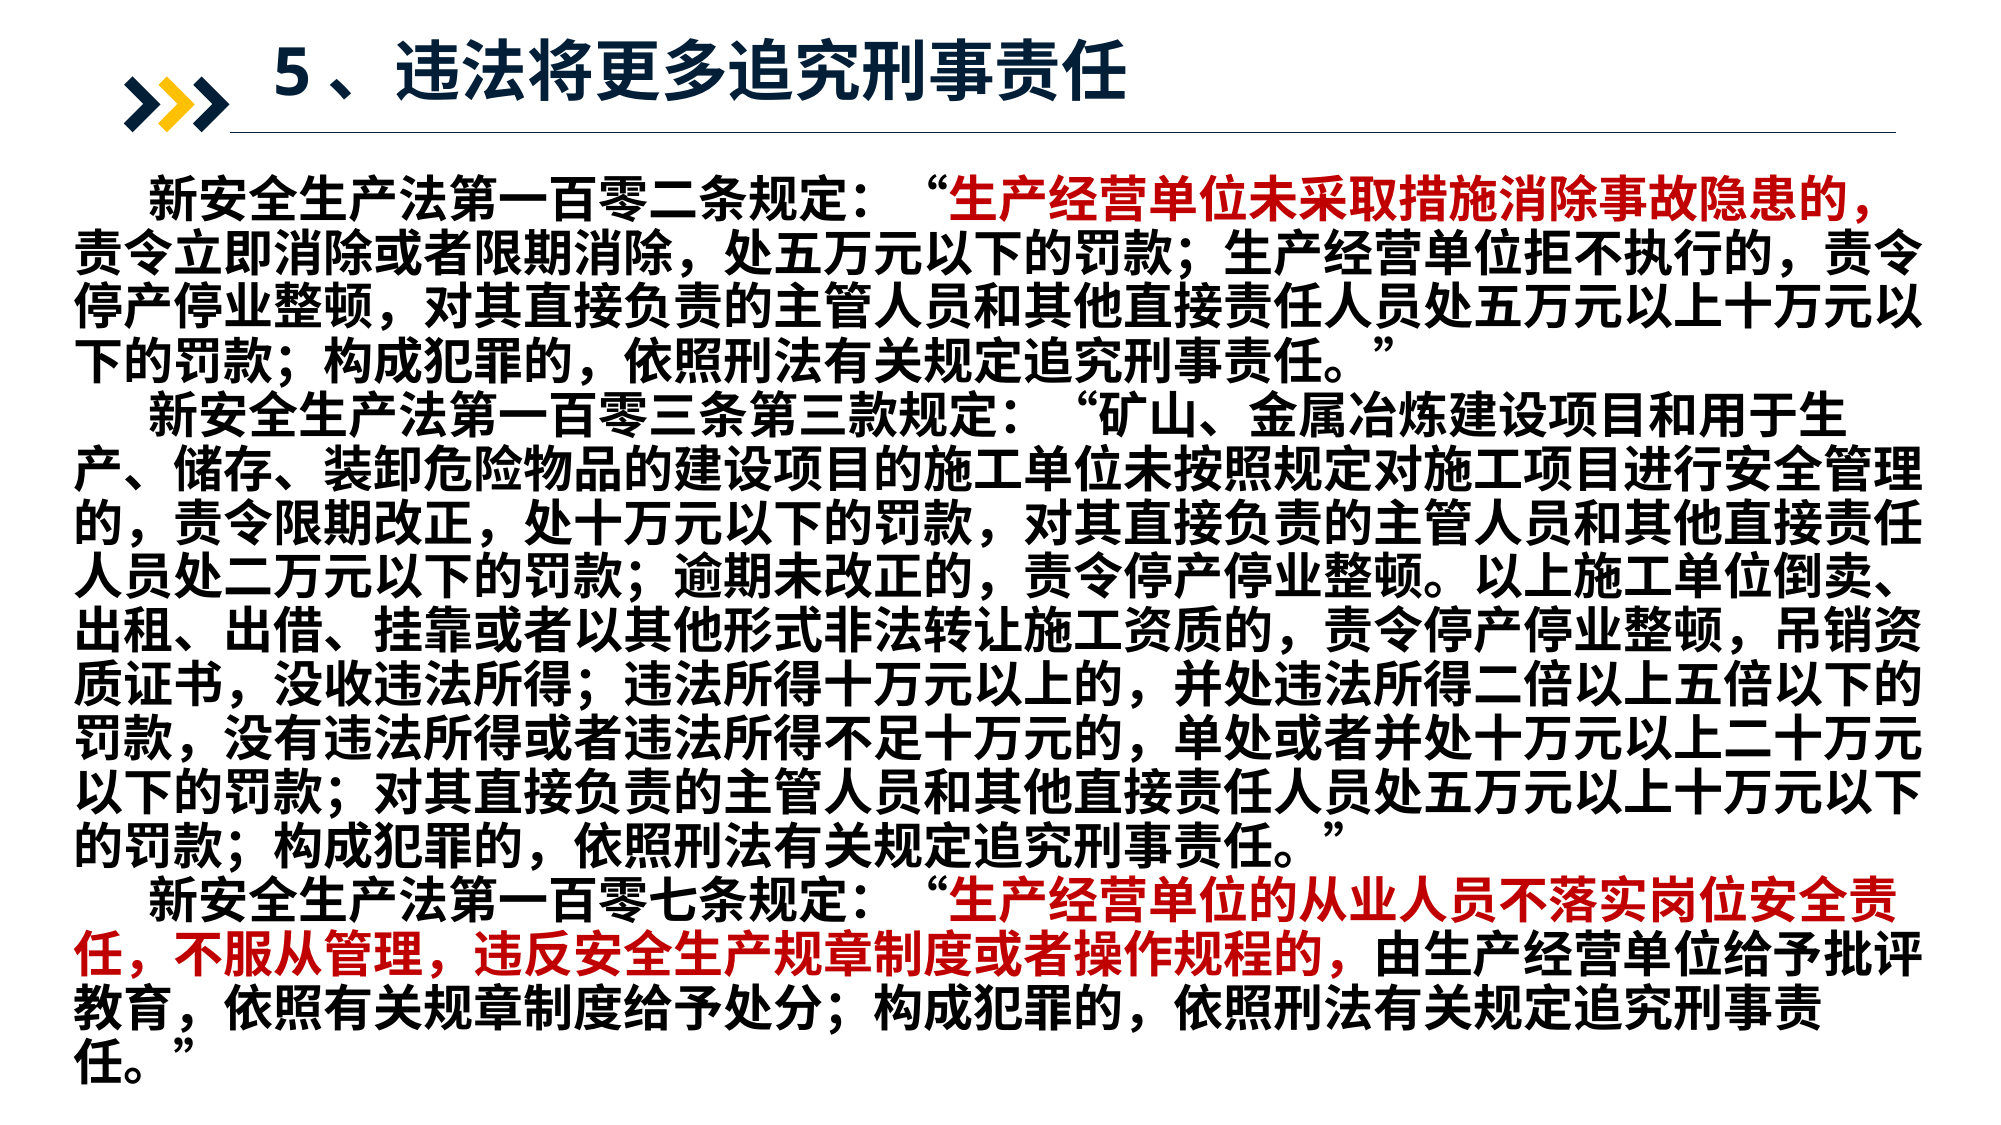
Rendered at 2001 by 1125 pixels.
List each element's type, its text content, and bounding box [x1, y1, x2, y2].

text_box 5、违法将更多追究刑事责任 [262, 22, 1218, 76]
text_box 新安全生产法第一百零二条规定：“生产经营单位未采取措施消除事故隐患的，责令立即消除或者限期消除，处五万元以下的罚款；生产经营单位拒不执行的，责令停产停业整顿，对其直接负责的主管人员和其他直接责任人员处五万元以上十万元以下的罚款；构成犯罪的，依照刑法有关规定追究刑事责任。” 新安全生产法第一百零三条第三款规定：“矿山、金属冶炼建设项目和用于生产、储存、装卸危险物品的建设项目的施工单位未按照规定对施工项目进行安全管理的，责令限期改正，处十万元以下的罚款，对其直接负责的主管人员和其他直接责任人员处二万元以下的罚款；逾期未改正的，责令停产停业整顿。以上施工单位倒卖、出租、出借、挂靠或者以其他形式非法转让施工资质的，责令停产停业整顿，吊销资质证书，没收违法所得；违法所得十万元以上的，并处违法所得二倍以上五倍以下的罚款，没有违法所得或者违法所得不足十万元的，单处或者并处十万元以上二十万元以下的罚款；对其直接负责的主管人员和其他直接责任人员处五万元以上十万元以下的罚款；构成犯罪的，依照刑法有关规定追究刑事责任。” 新安全生产法第一百零七条规定：“生产经营单位的从业人员不落实岗位安全责任，不服从管理，违反安全生产规章制度或者操作规程的，由生产经营单位给予批评教育，依照有关规章制度给予处分；构成犯罪的，依照刑法有关规定追究刑事责任。” [58, 166, 1942, 1099]
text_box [123, 76, 1897, 133]
